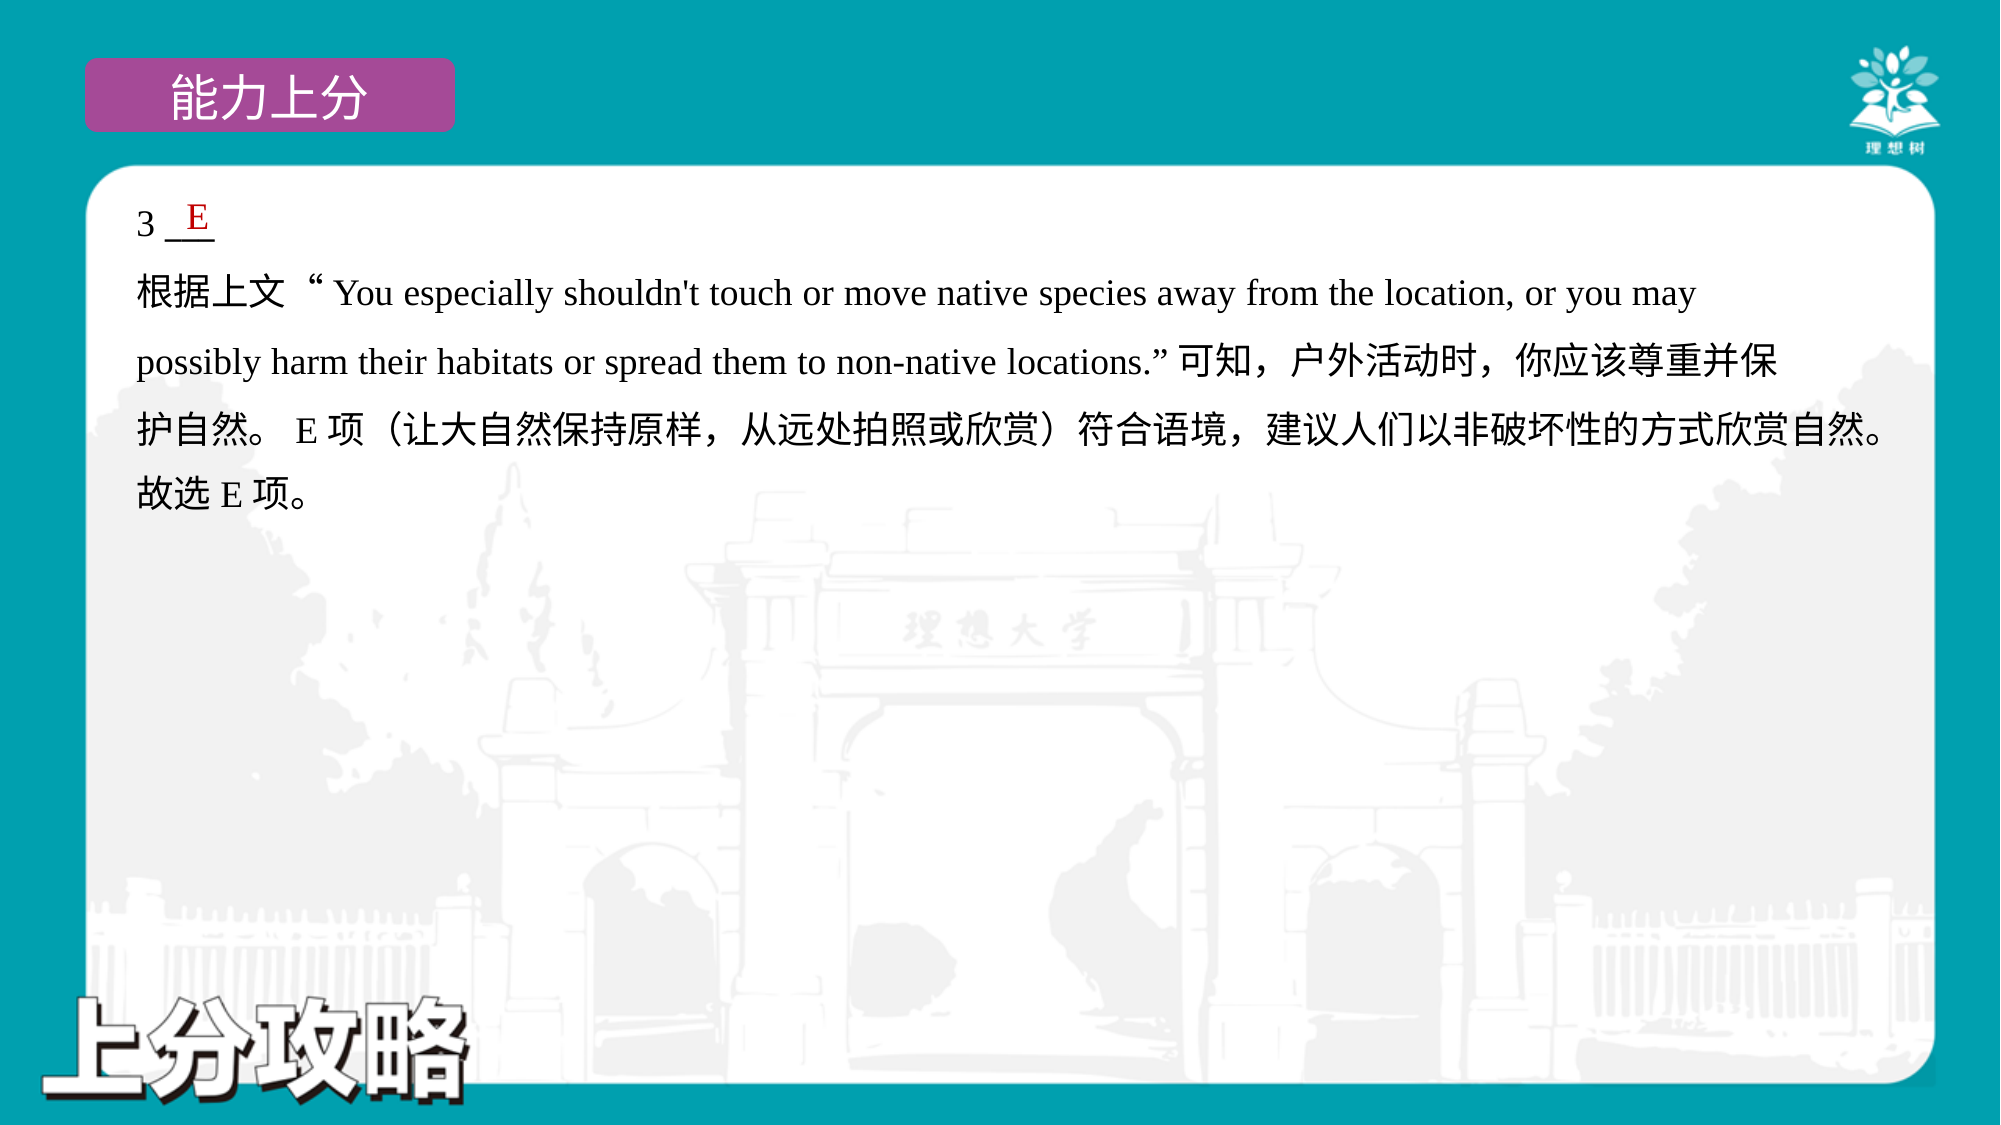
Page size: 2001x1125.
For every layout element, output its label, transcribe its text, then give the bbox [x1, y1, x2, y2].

text_box 3 ___ [136, 176, 1865, 237]
text_box E [172, 170, 224, 230]
picture [0, 0, 2000, 1125]
text_box 根据上文“You especially shouldn't touch or move native species away from the location, or you may possibly harm their habitats or spread them to non-native locations.”可知，户外活动时，你应该尊重并保 护自然。E项（让大自然保持原样，从远处拍照或欣赏）符合语境，建议人们以非破坏性的方式欣赏自然。 故选E项。 [136, 244, 1865, 509]
